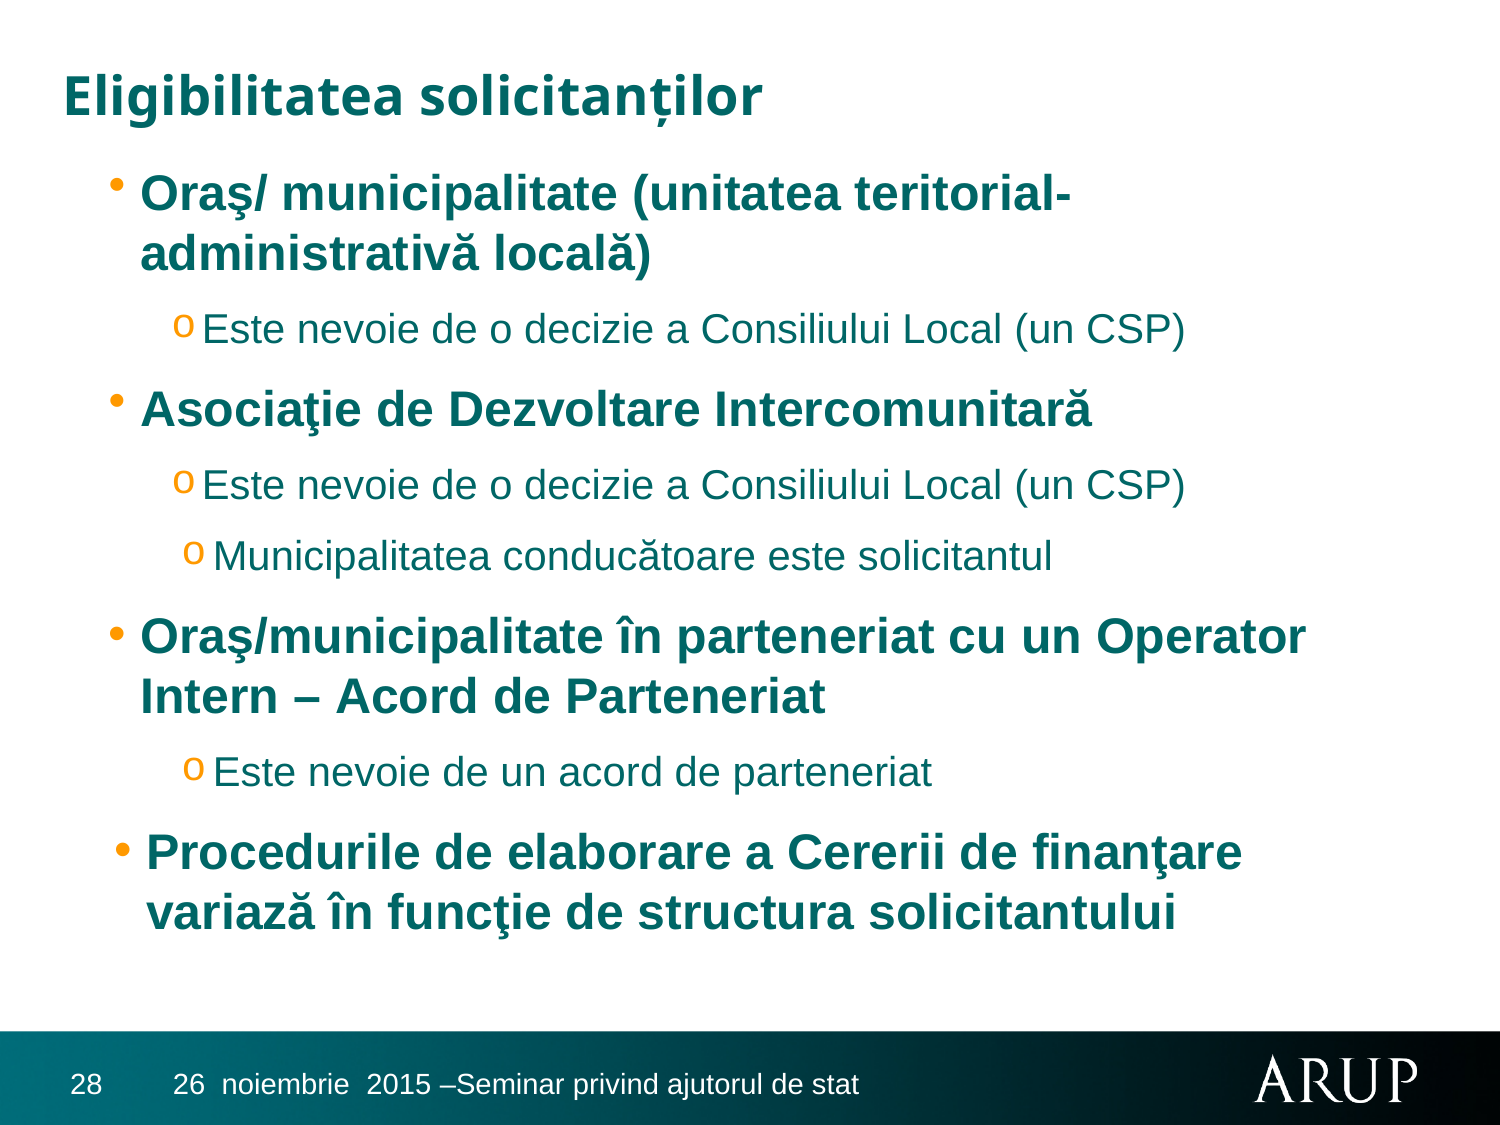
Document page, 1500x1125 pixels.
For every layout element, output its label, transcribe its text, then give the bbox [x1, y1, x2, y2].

title Eligibilitatea solicitanţilor [63, 61, 1437, 127]
picture [0, 1030, 1500, 1125]
footer 26 noiembrie 2015 –Seminar privind ajutorul de stat [158, 1057, 1199, 1118]
list Oraş/ municipalitate (unitatea teritorial-administrativă locală) Este nevoie de o decizie a Consiliului Local (un CSP) Asociaţie de Dezvoltare Intercomunitară Este nevoie de o decizie a Consiliului Local (un CSP) Municipalitatea conducătoare este solicitantul Oraş/municipalitate în parteneriat cu un Operator Intern – Acord de Parteneriat Este nevoie de un acord de parteneriat Procedurile de elaborare a Cererii de finanţare variază în funcţie de structura solicitantului [108, 160, 1390, 979]
slide_number 28 [55, 1057, 158, 1118]
